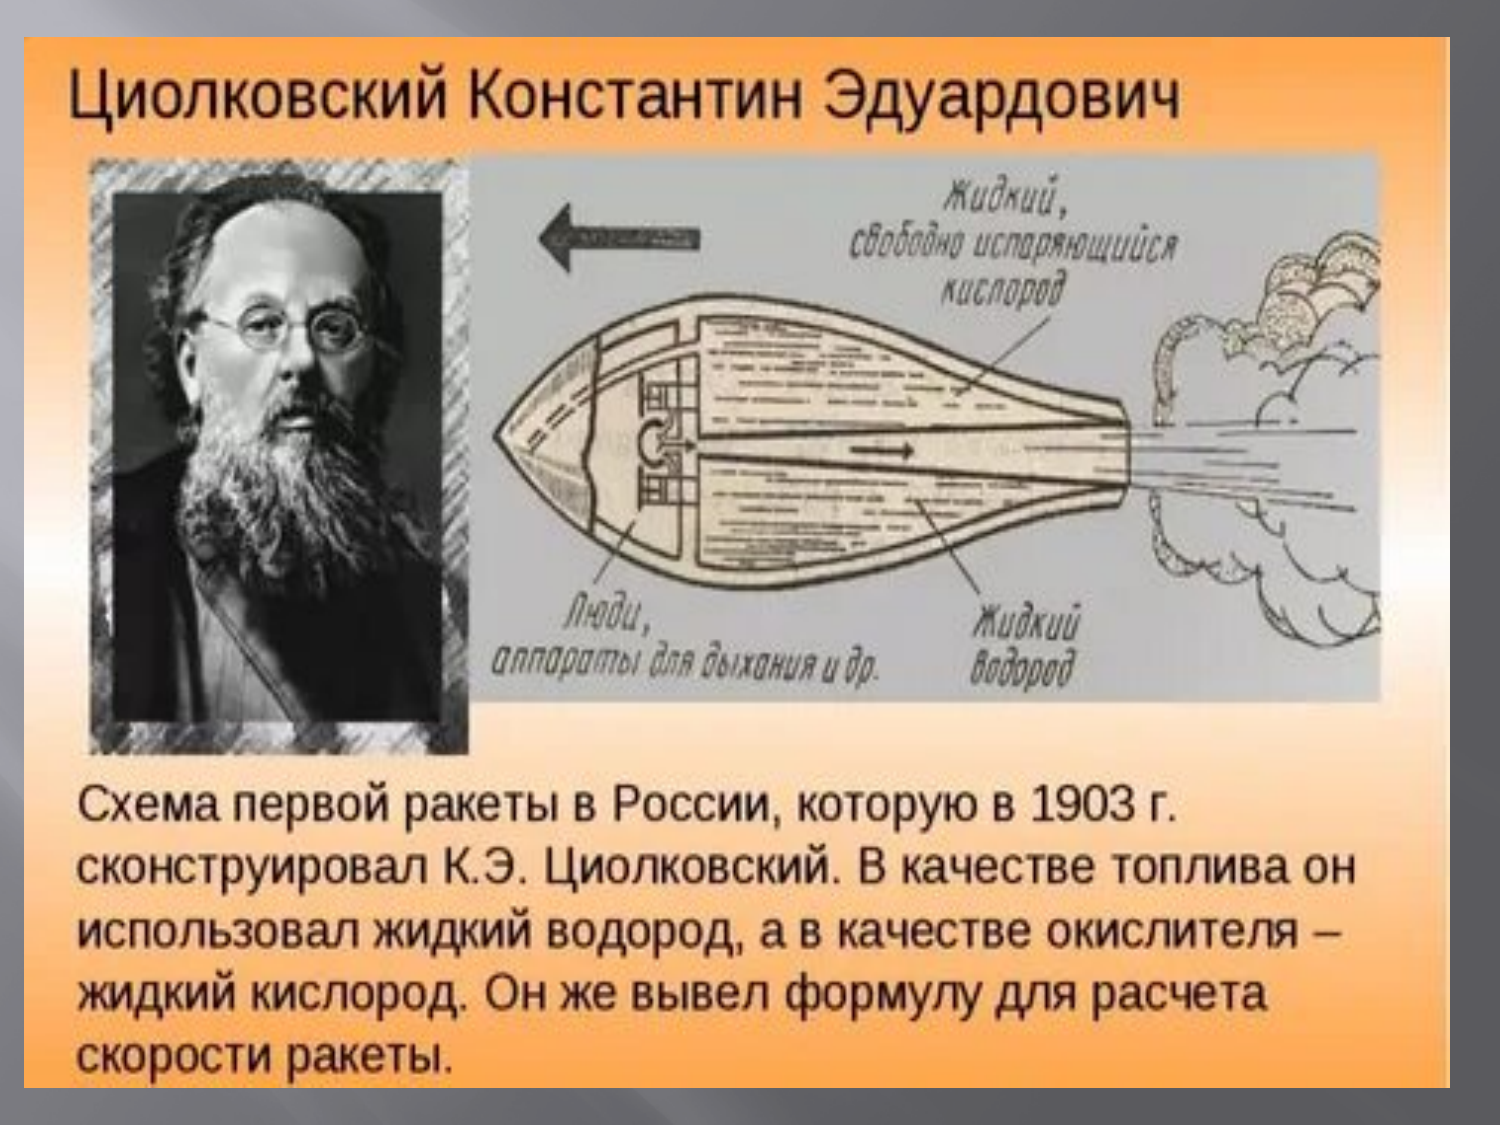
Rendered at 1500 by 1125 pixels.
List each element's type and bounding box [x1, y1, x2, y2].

picture [24, 37, 1451, 1088]
